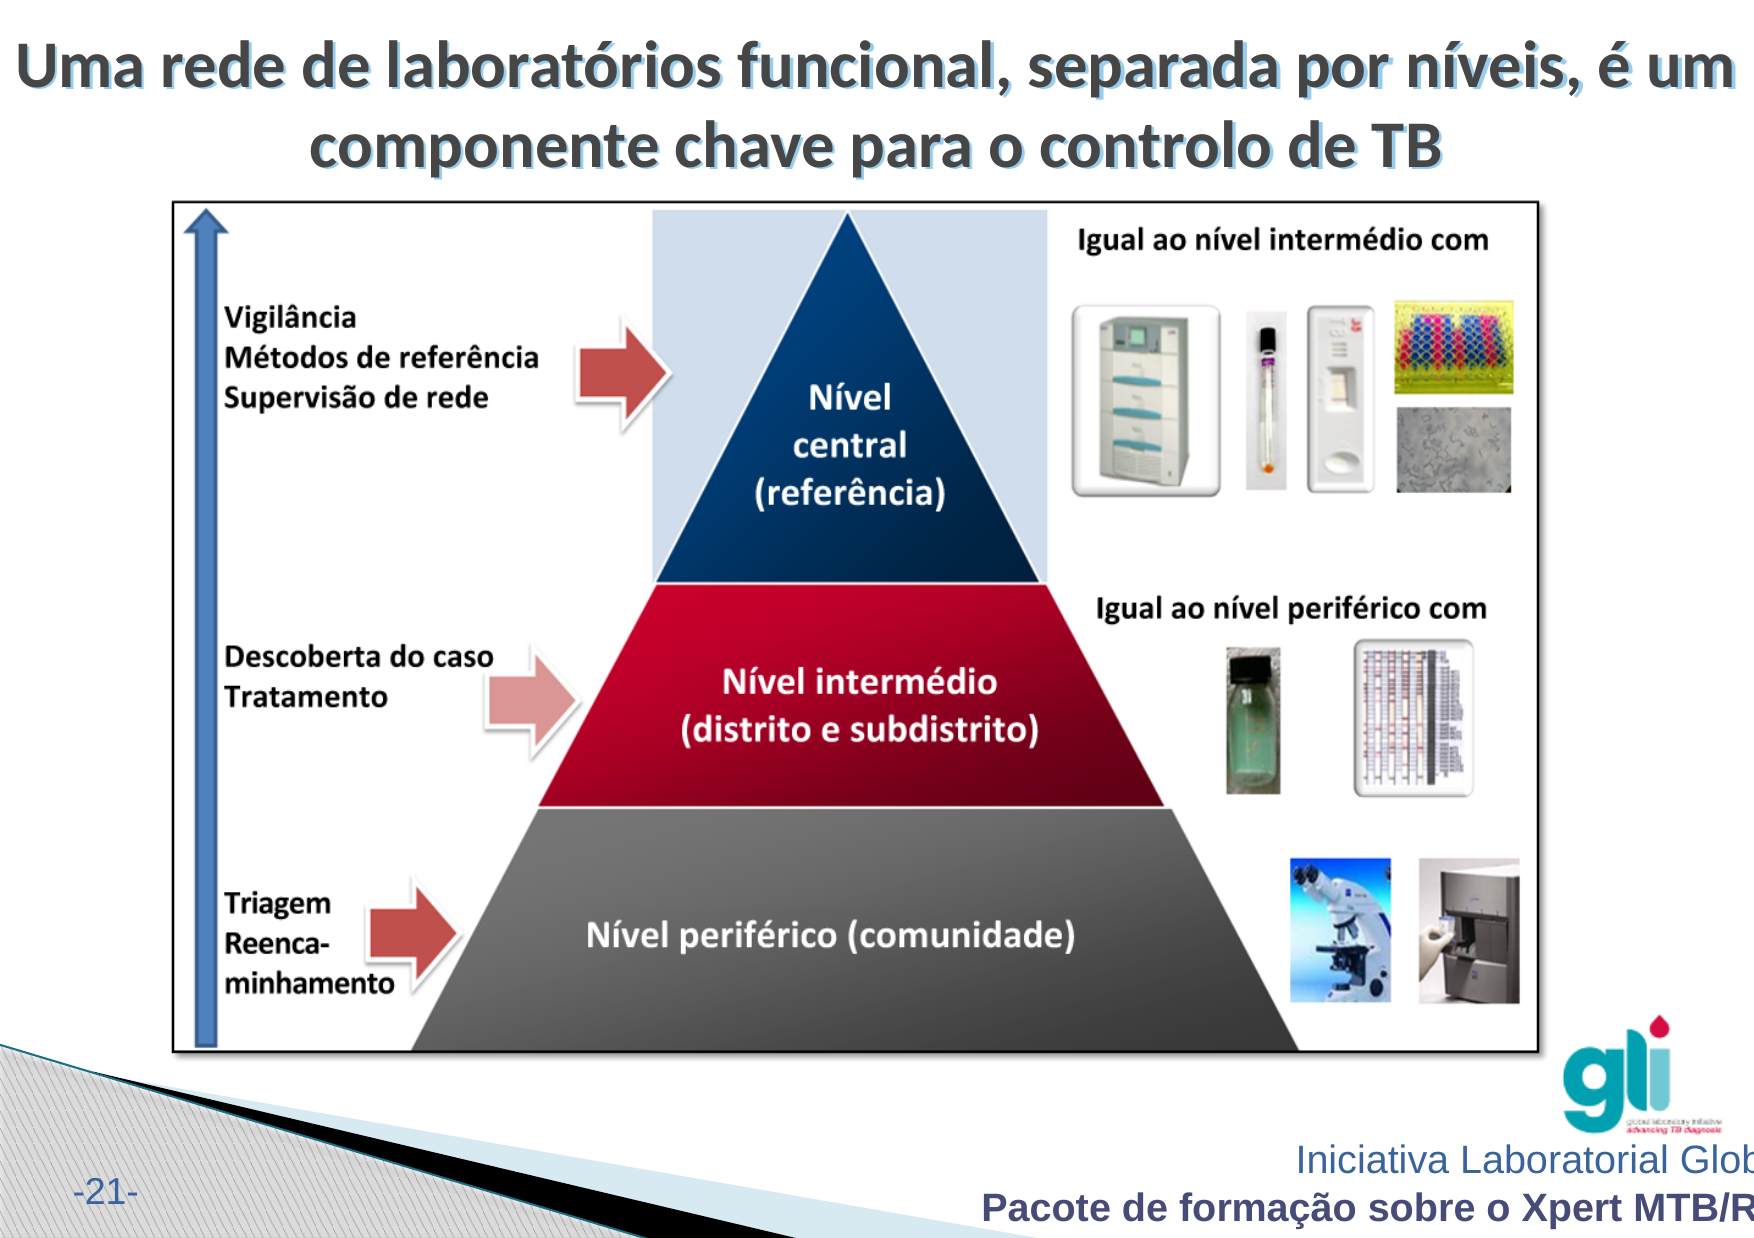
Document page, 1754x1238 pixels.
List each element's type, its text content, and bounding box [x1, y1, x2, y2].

picture [167, 193, 1727, 1139]
title Uma rede de laboratórios funcional, separada por níveis, é um componente chave para o controlo de TB [0, 0, 1754, 250]
